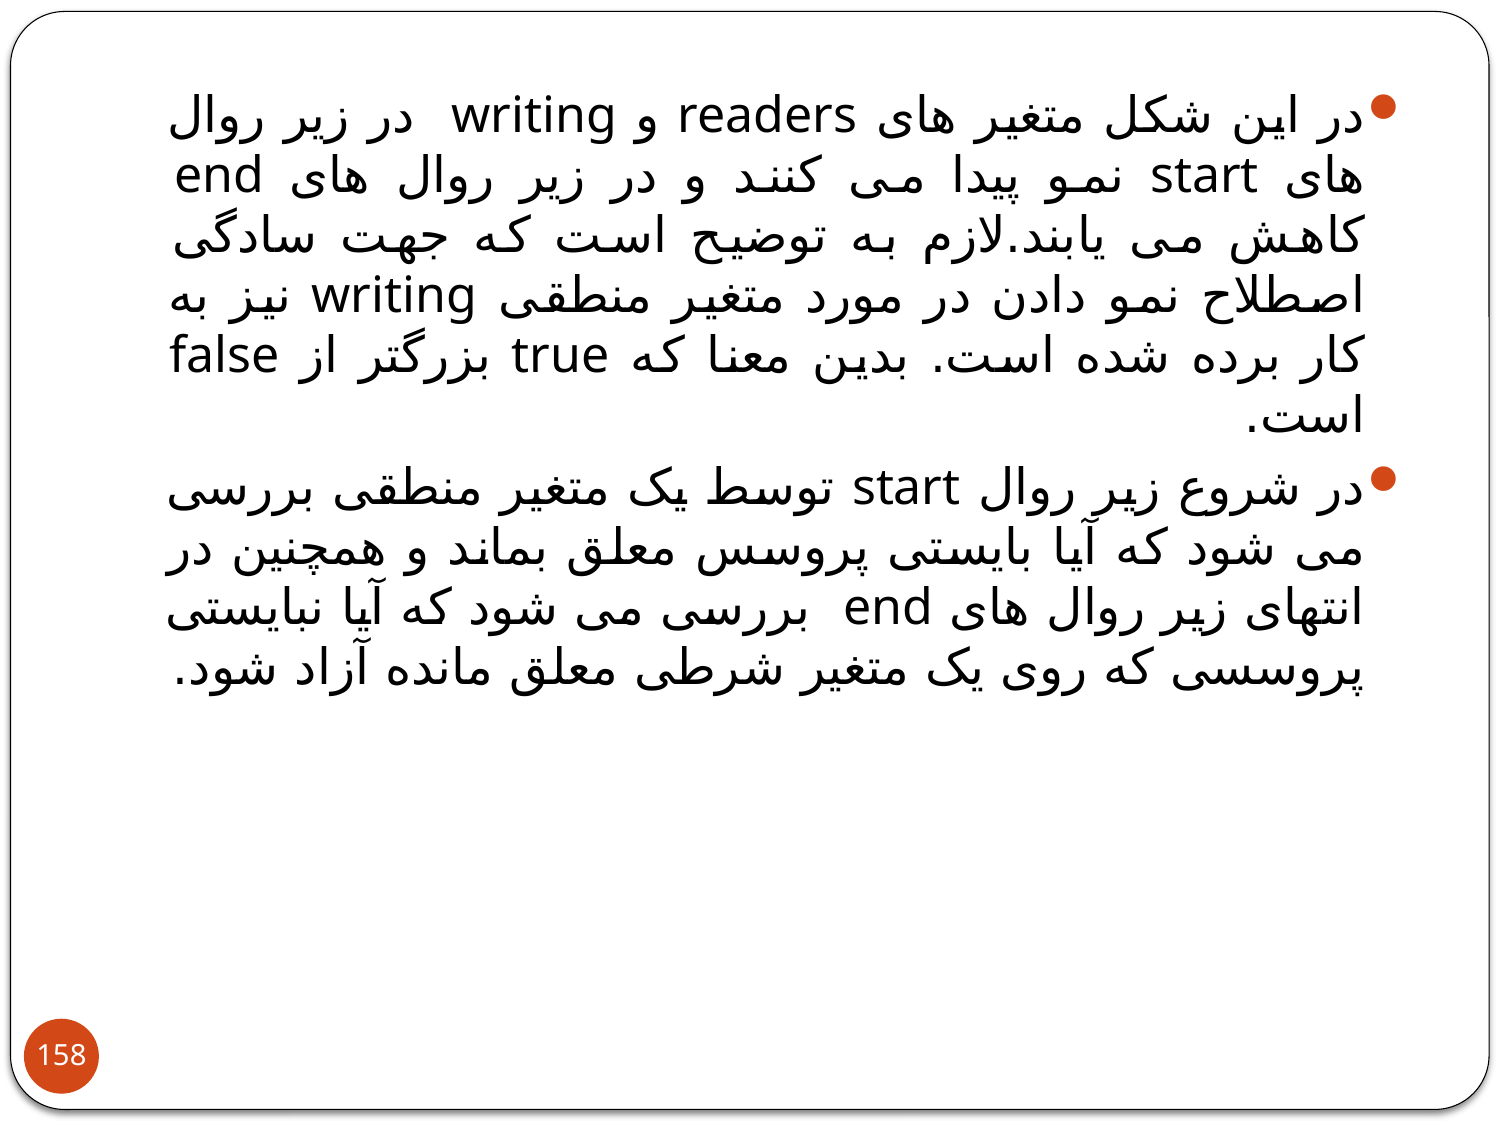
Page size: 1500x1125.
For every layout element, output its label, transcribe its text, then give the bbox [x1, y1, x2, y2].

slide_number 158 [23, 1018, 99, 1094]
list در این شکل متغیر های readers و writing در زیر روال های start نمو پیدا می کنند و در زیر روال های end کاهش می یابند.لازم به توضیح است که جهت سادگی اصطلاح نمو دادن در مورد متغیر منطقی writing نیز به کار برده شده است. بدین معنا که true بزرگتر از false است. در شروع زیر روال start توسط یک متغیر منطقی بررسی می شود که آیا بایستی پروسس معلق بماند و همچنین در انتهای زیر روال های end بررسی می شود که آیا نبایستی پروسسی که روی یک متغیر شرطی معلق مانده آزاد شود. [150, 75, 1425, 988]
